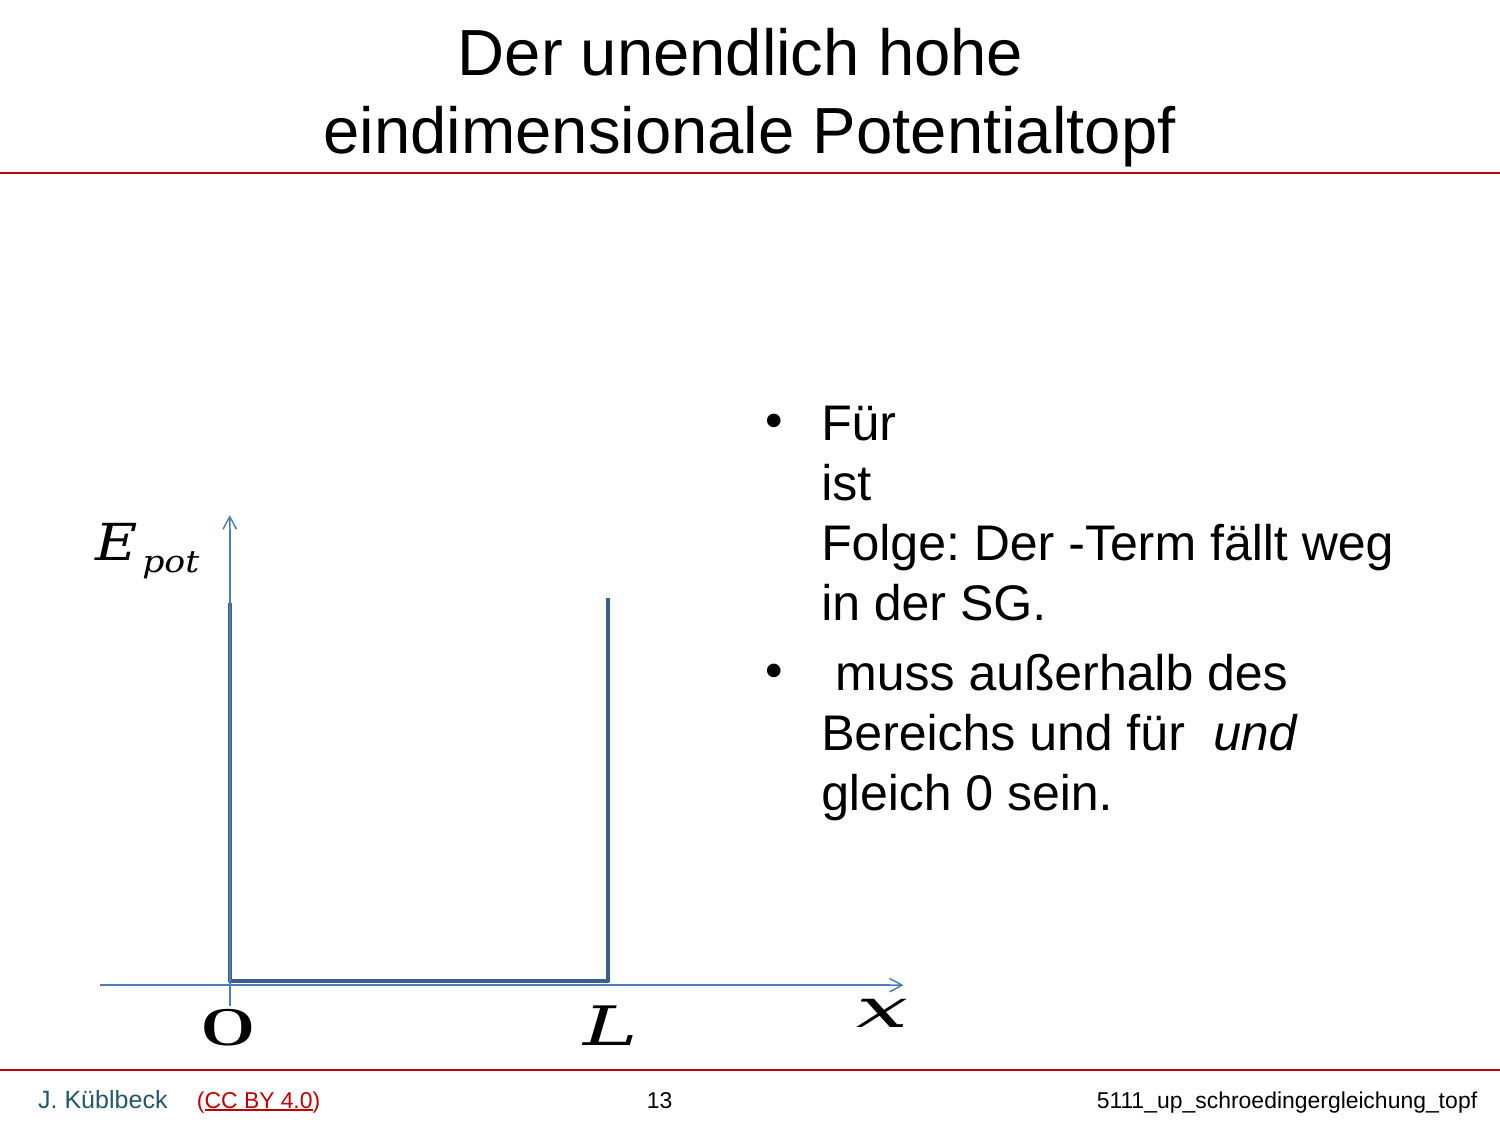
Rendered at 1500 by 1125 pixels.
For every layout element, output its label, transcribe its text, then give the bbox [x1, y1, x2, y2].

text_box [234, 597, 610, 983]
title Der unendlich hohe eindimensionale Potentialtopf [0, 1, 1500, 175]
